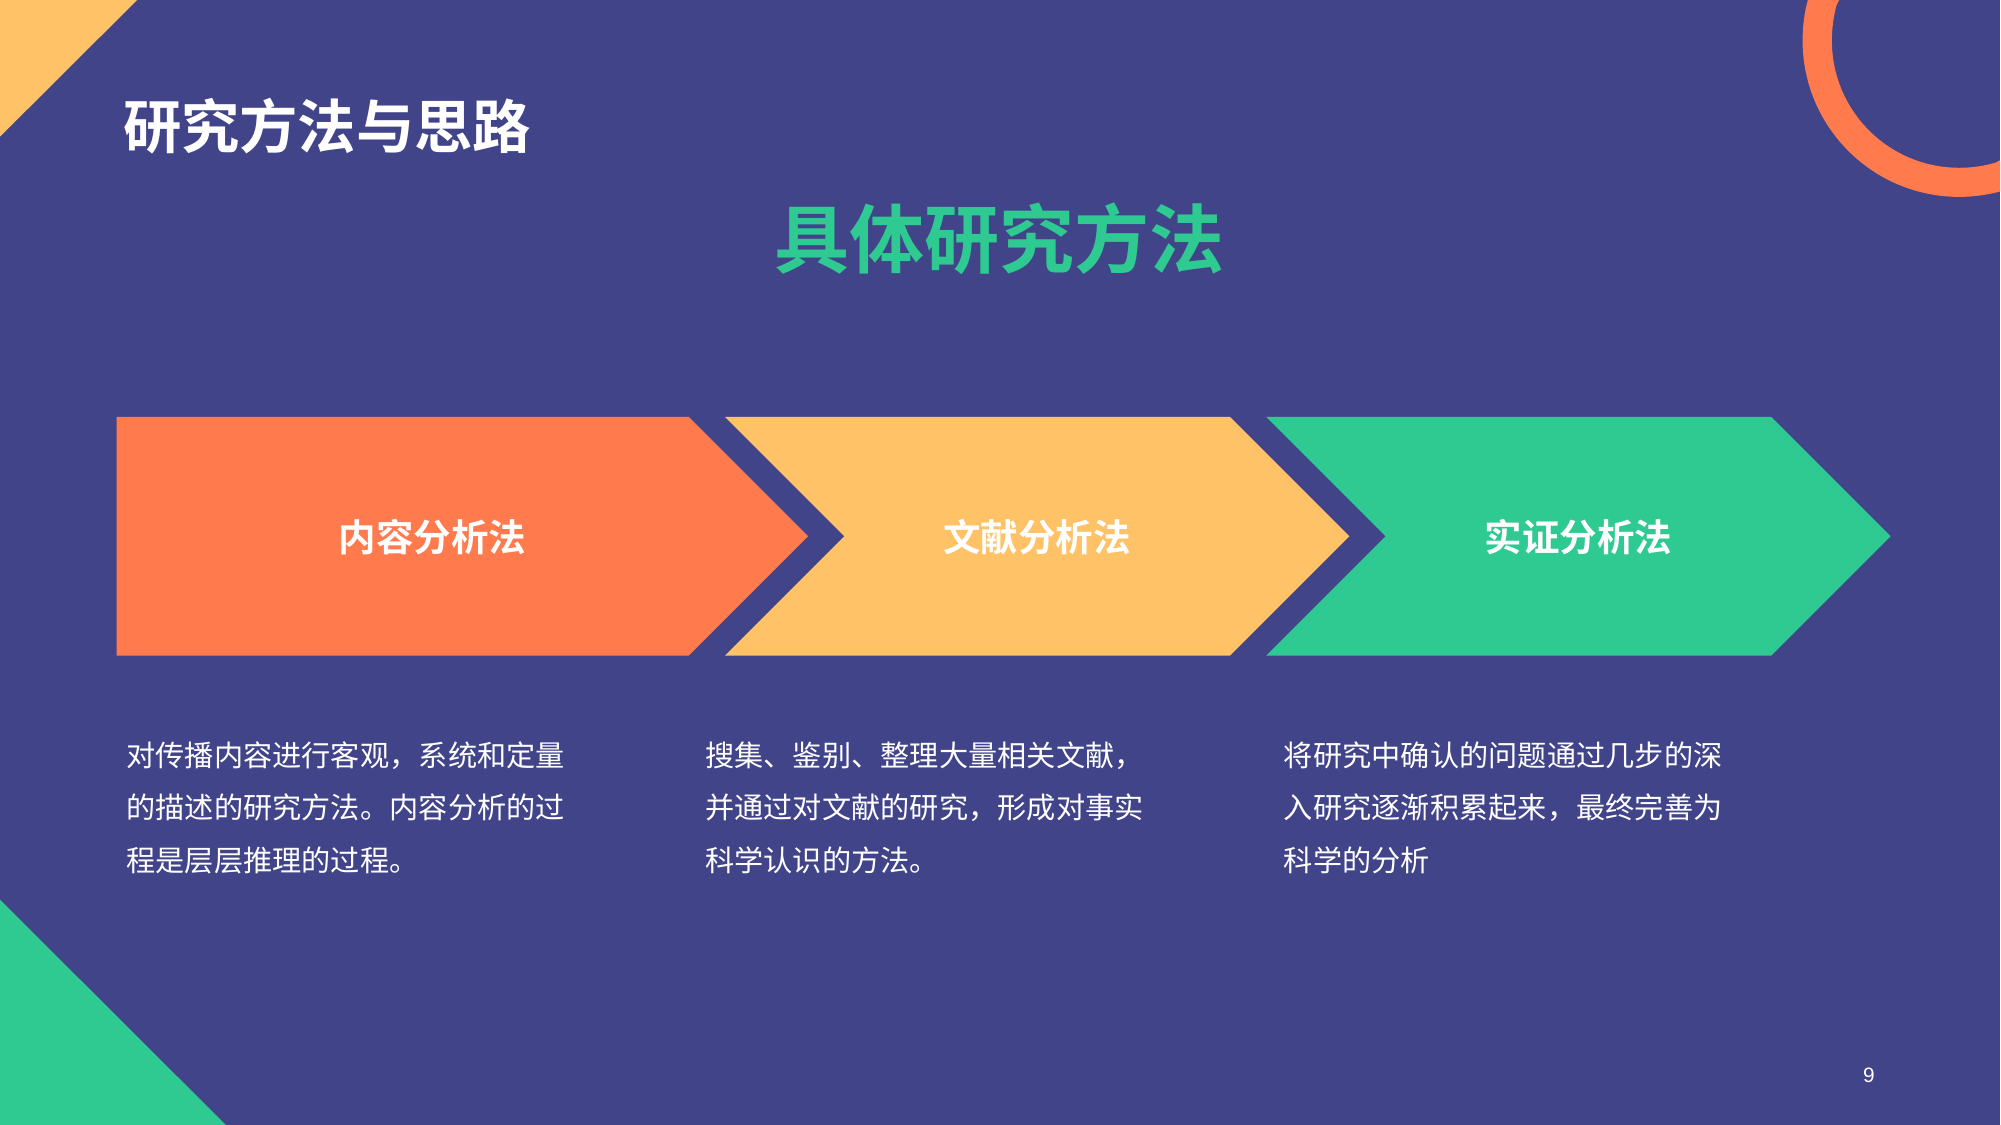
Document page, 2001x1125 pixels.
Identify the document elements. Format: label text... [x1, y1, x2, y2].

slide_number 9 [1452, 1056, 1890, 1092]
title 研究方法与思路 [108, 0, 1890, 169]
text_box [108, 185, 1891, 891]
